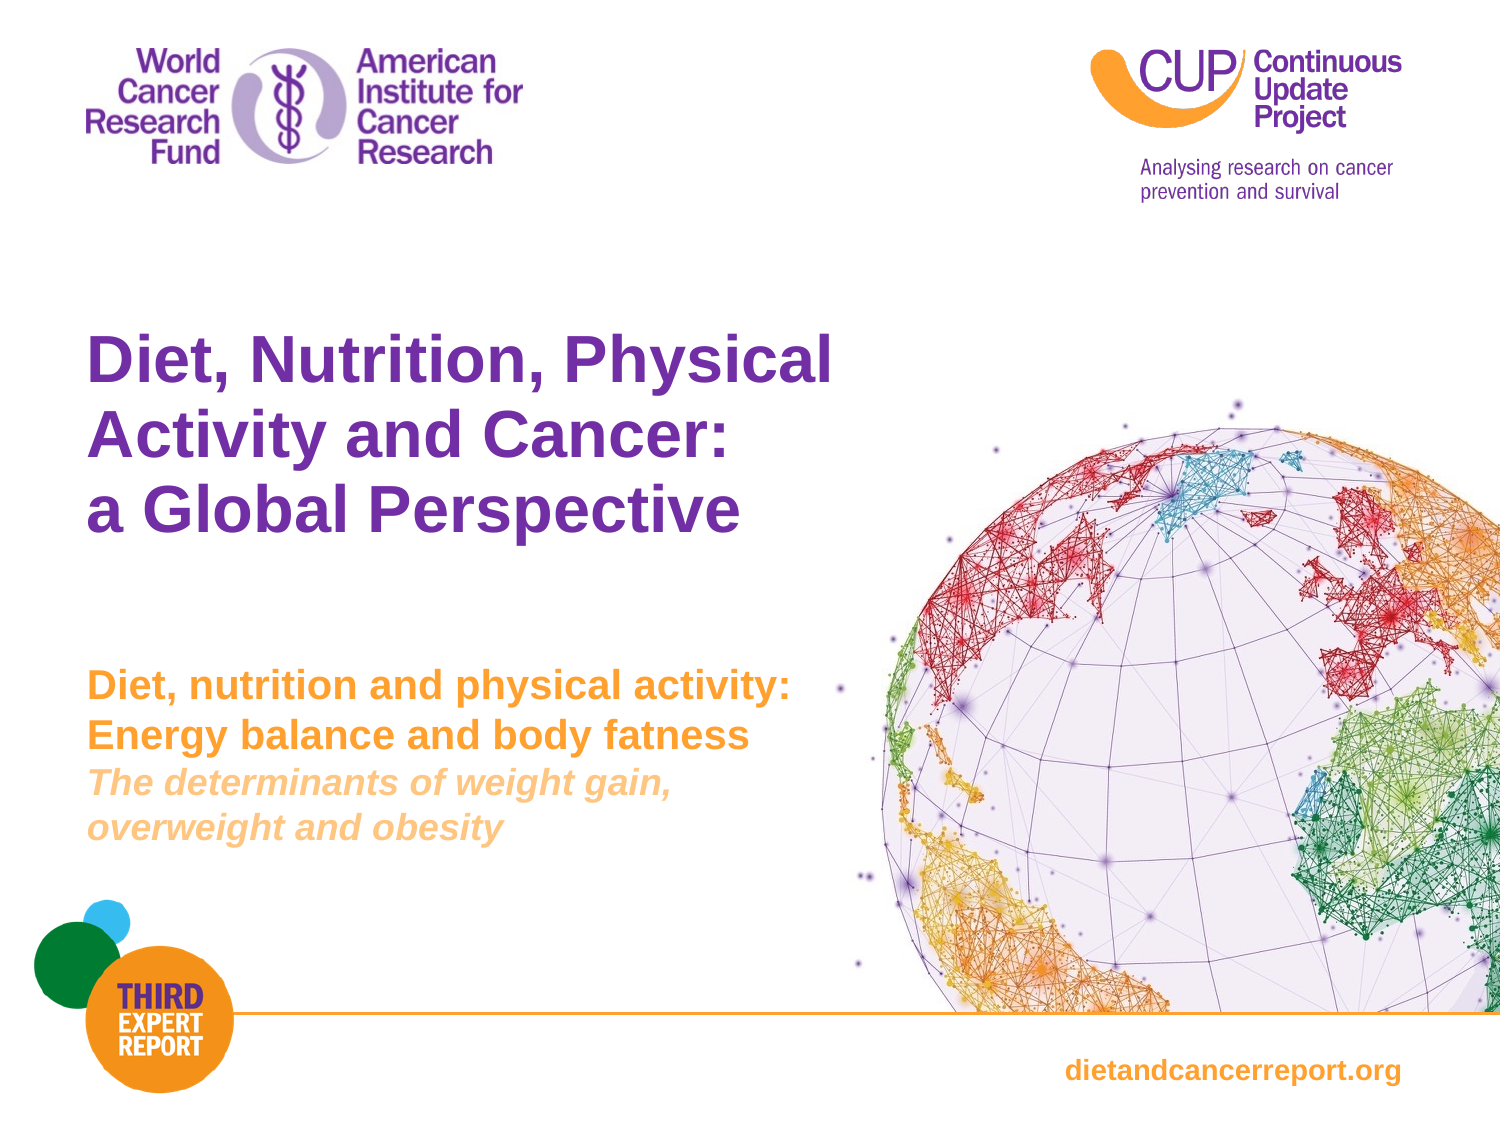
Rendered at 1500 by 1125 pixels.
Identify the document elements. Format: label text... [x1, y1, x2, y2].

picture [2, 865, 265, 1125]
list Diet, nutrition and physical activity: Energy balance and body fatness The determinants of weight gain, overweight and obesity [86, 518, 826, 987]
picture [833, 396, 1500, 1012]
picture [86, 48, 523, 164]
picture [1089, 48, 1403, 203]
